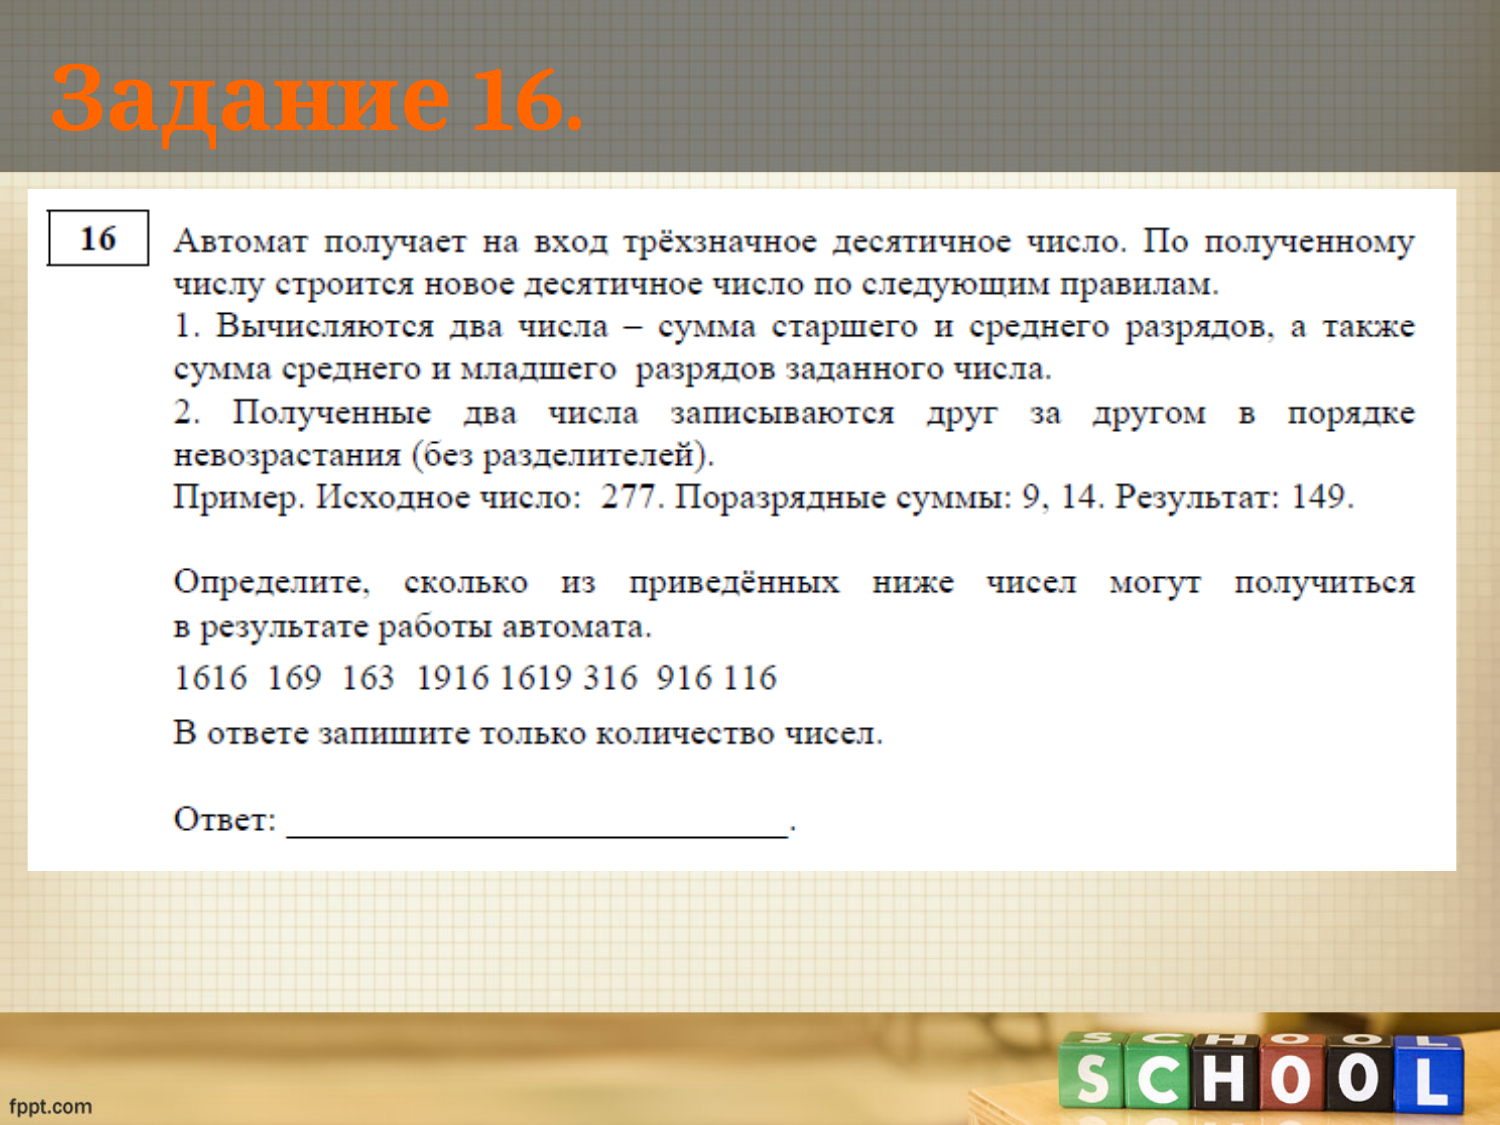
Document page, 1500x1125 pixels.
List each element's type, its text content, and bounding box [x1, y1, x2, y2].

picture [0, 0, 1500, 1125]
title Задание 16. [34, 0, 1385, 187]
